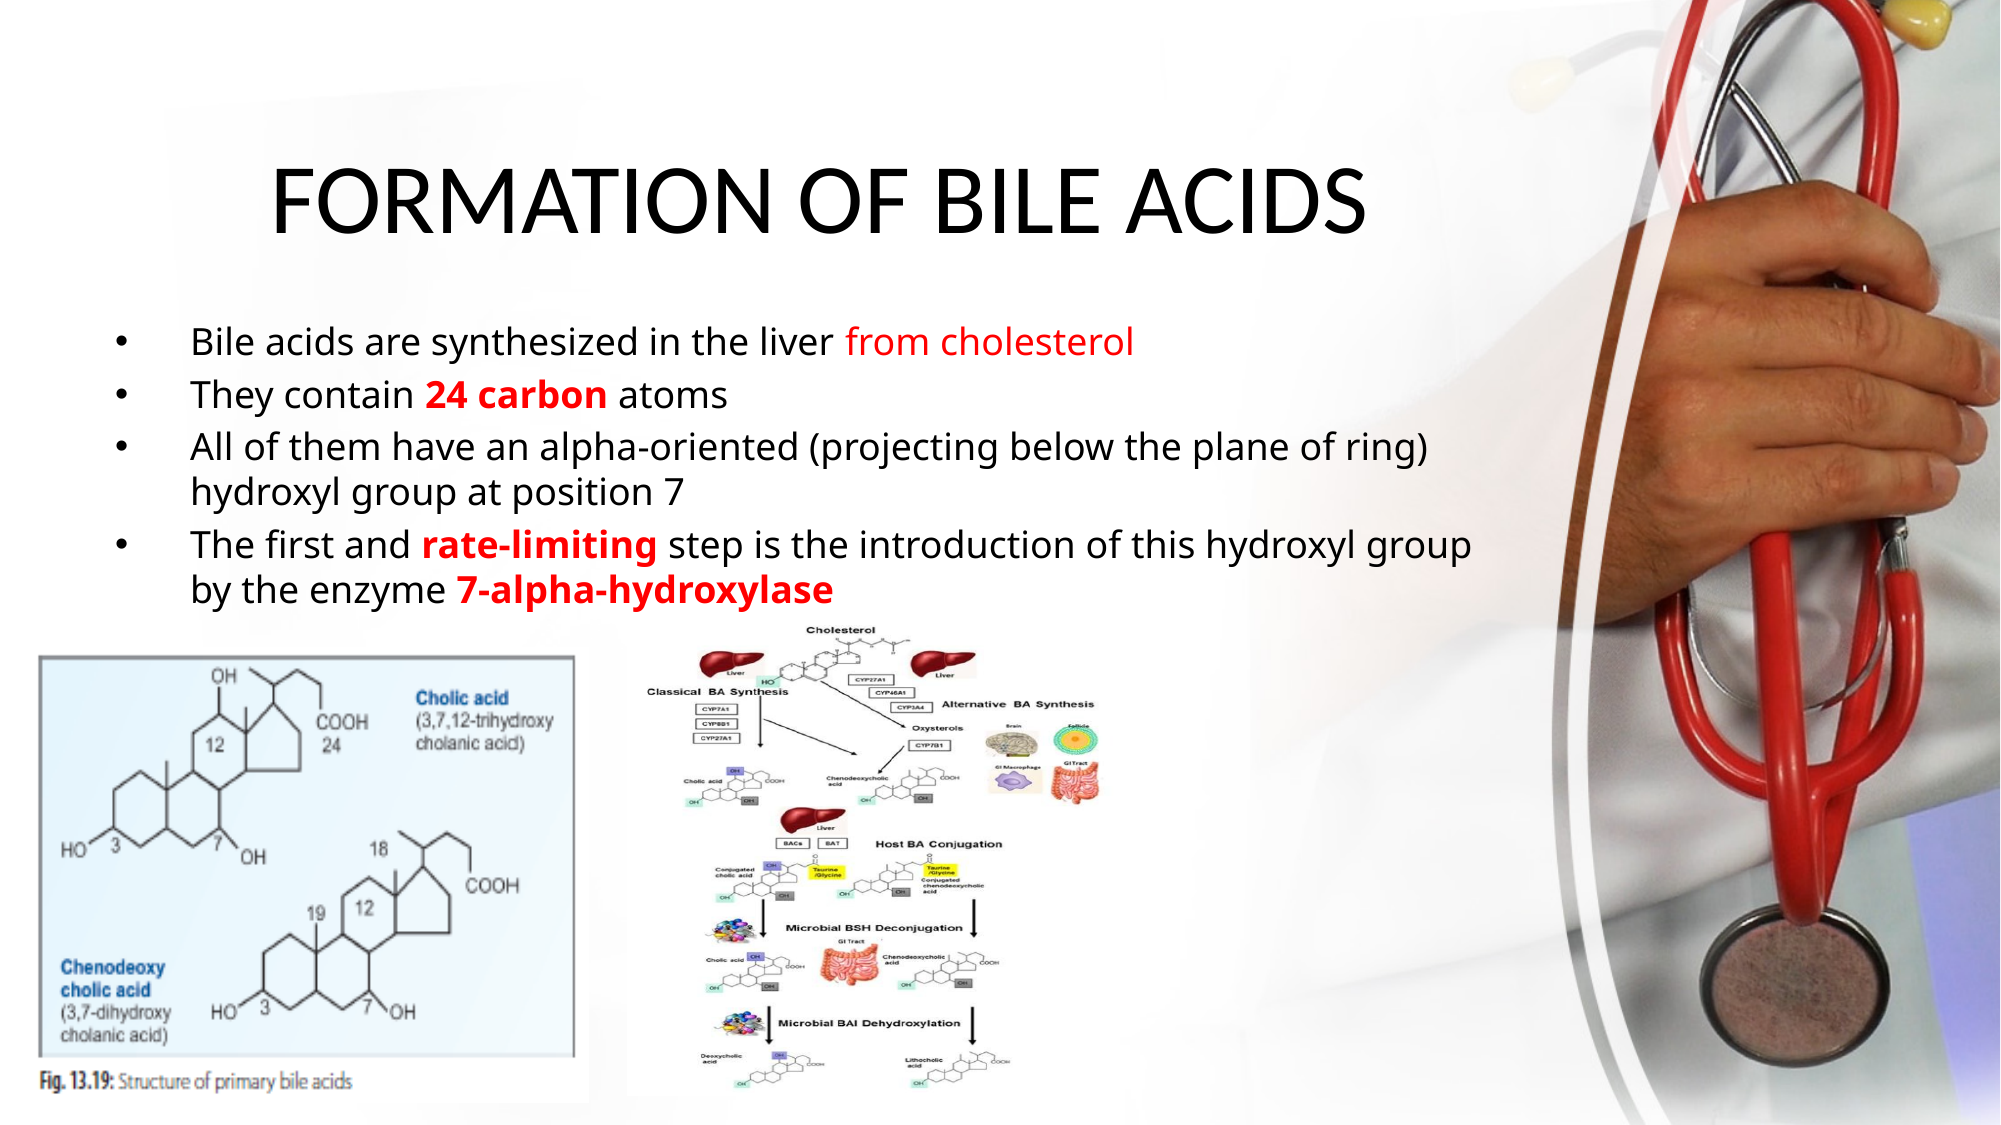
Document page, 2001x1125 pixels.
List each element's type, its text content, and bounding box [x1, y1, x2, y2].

picture [0, 0, 2001, 1125]
title FORMATION OF BILE ACIDS [99, 110, 1540, 278]
list Bile acids are synthesized in the liver from cholesterol They contain 24 carbon atoms All of them have an alpha-oriented (projecting below the plane of ring) hydroxyl group at position 7 The first and rate-limiting step is the introduction of this hydroxyl group by the enzyme 7-alpha-hydroxylase [100, 310, 1537, 1043]
